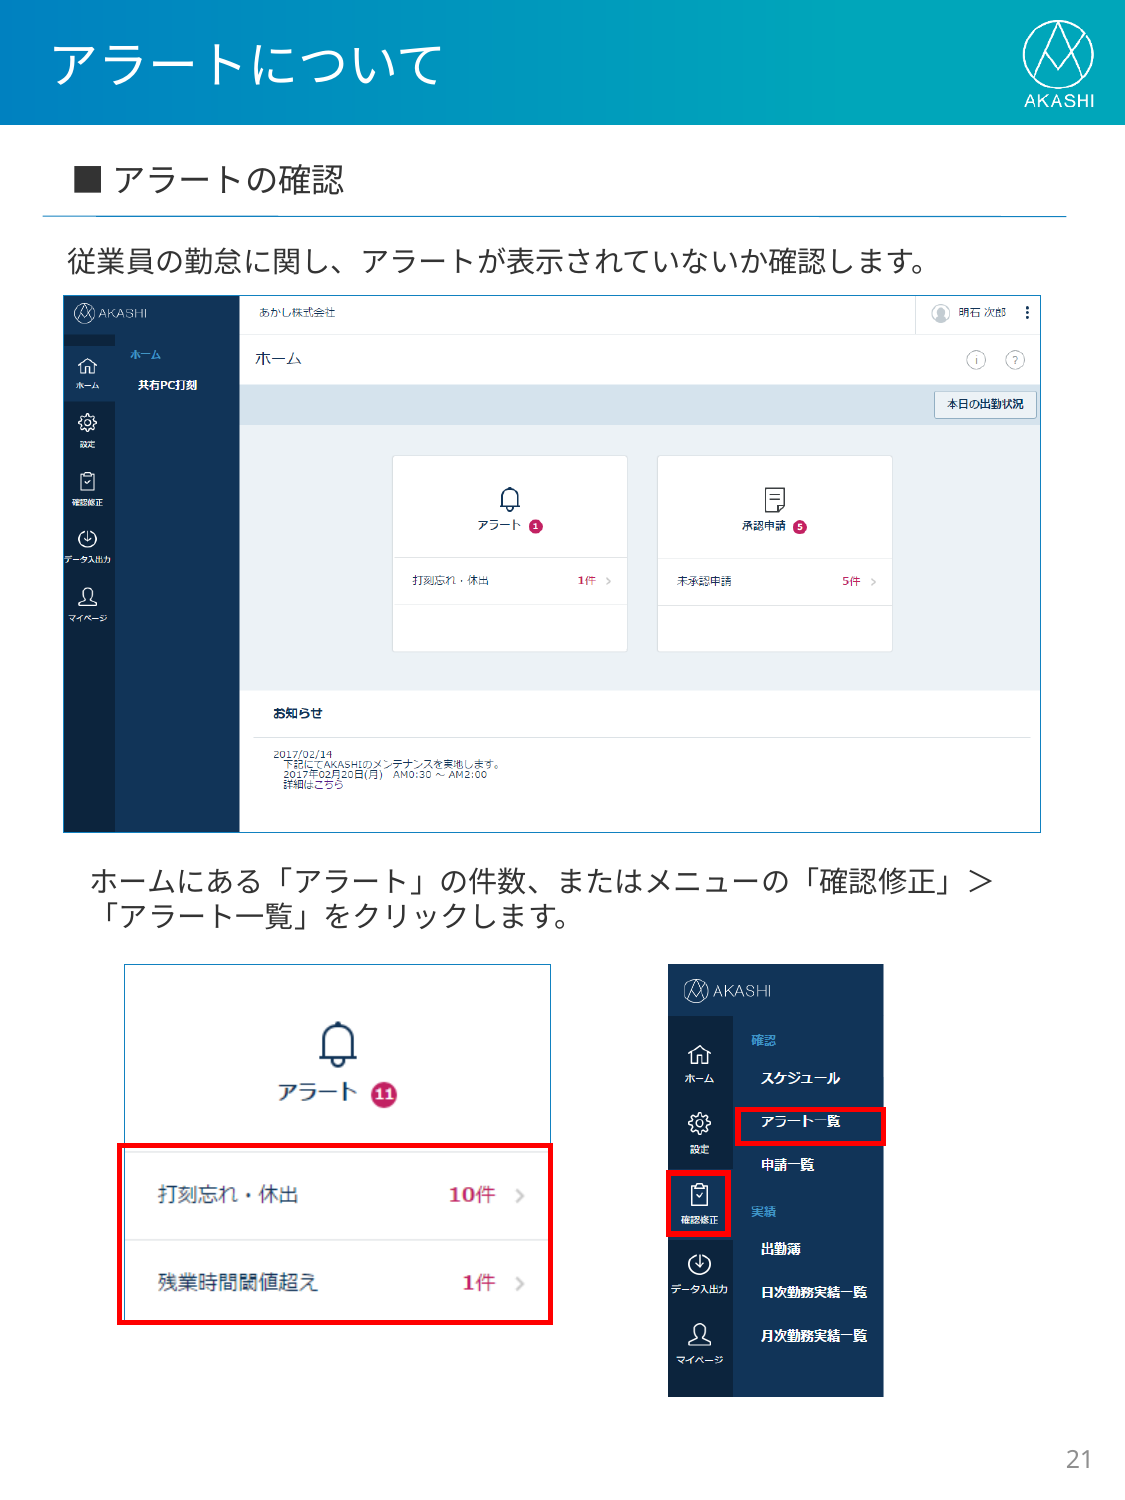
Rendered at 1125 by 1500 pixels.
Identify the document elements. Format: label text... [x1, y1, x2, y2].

text_box ホームにある「アラート」の件数、またはメニューの「確認修正」＞「アラート一覧」をクリックします。 [74, 855, 1046, 941]
title アラートについて [33, 0, 1045, 123]
picture [1045, 9, 1103, 117]
text_box [118, 1145, 124, 1323]
text_box 従業員の勤怠に関し、アラートが表示されていないか確認します。 [53, 235, 1060, 286]
text_box ■アラートの確認 [56, 151, 1034, 207]
picture [63, 295, 1041, 833]
picture [668, 964, 884, 1397]
slide_number 20 [856, 1420, 1110, 1500]
picture [124, 964, 551, 1323]
